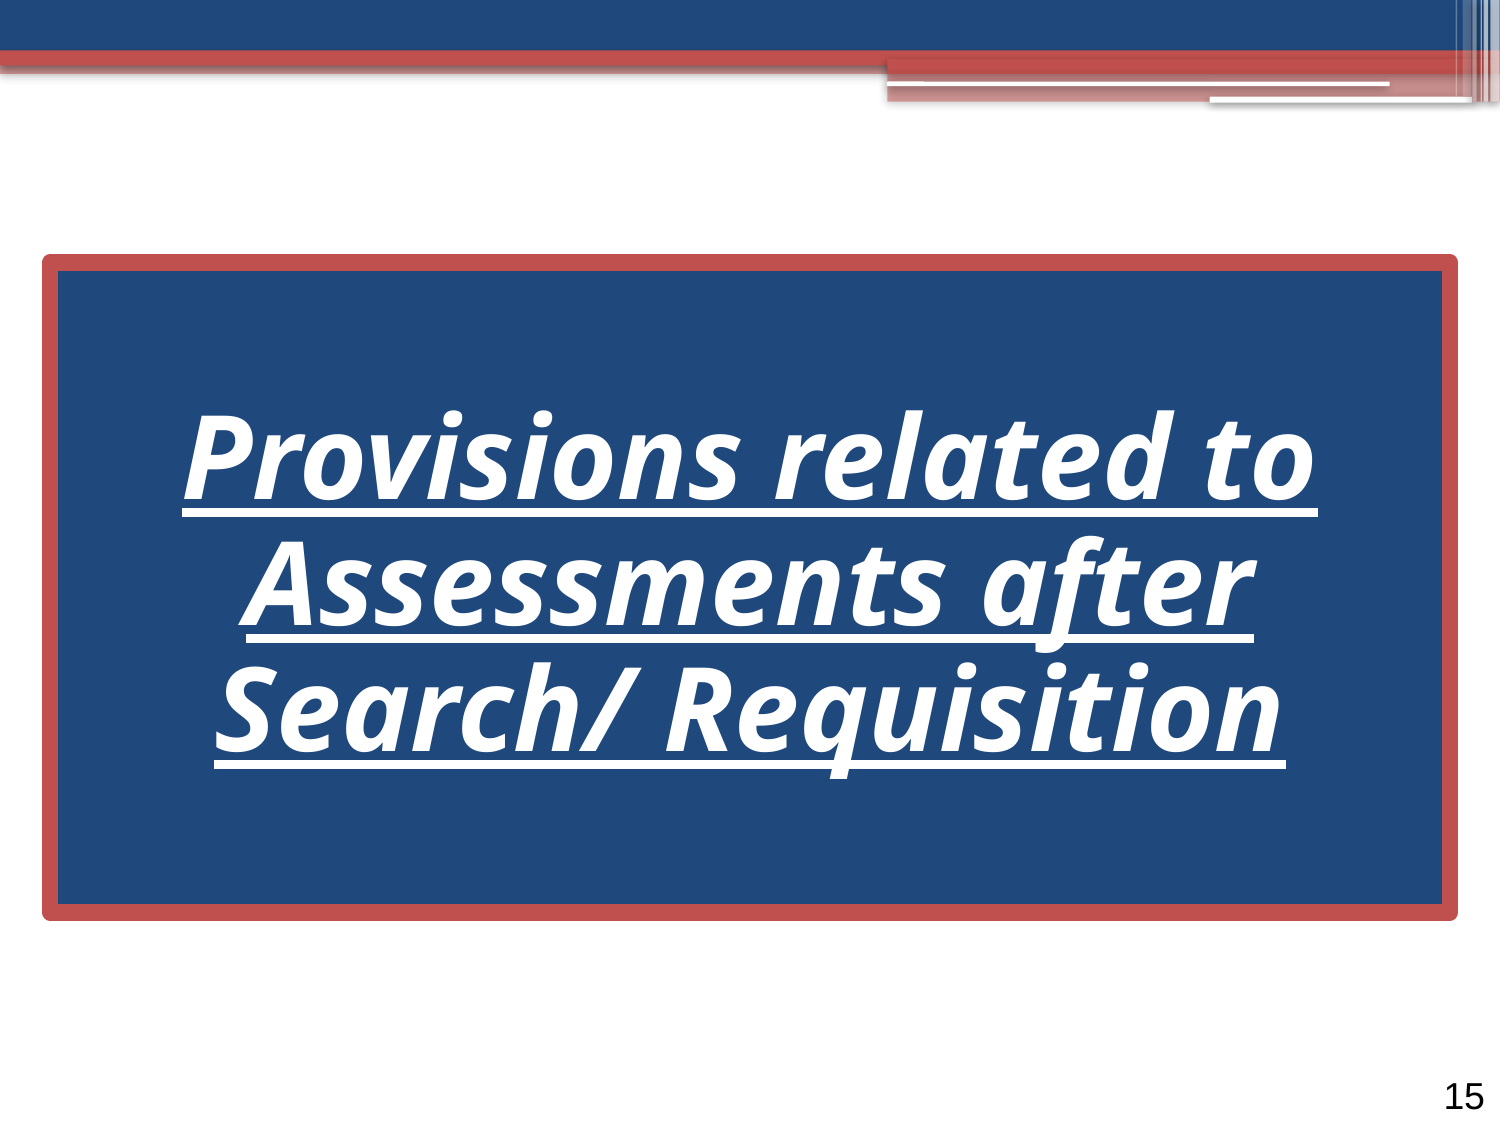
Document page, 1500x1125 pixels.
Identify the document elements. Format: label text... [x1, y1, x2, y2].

text_box Provisions related to Assessments after Search/ Requisition [50, 262, 1450, 913]
slide_number 15 [1374, 1064, 1500, 1125]
